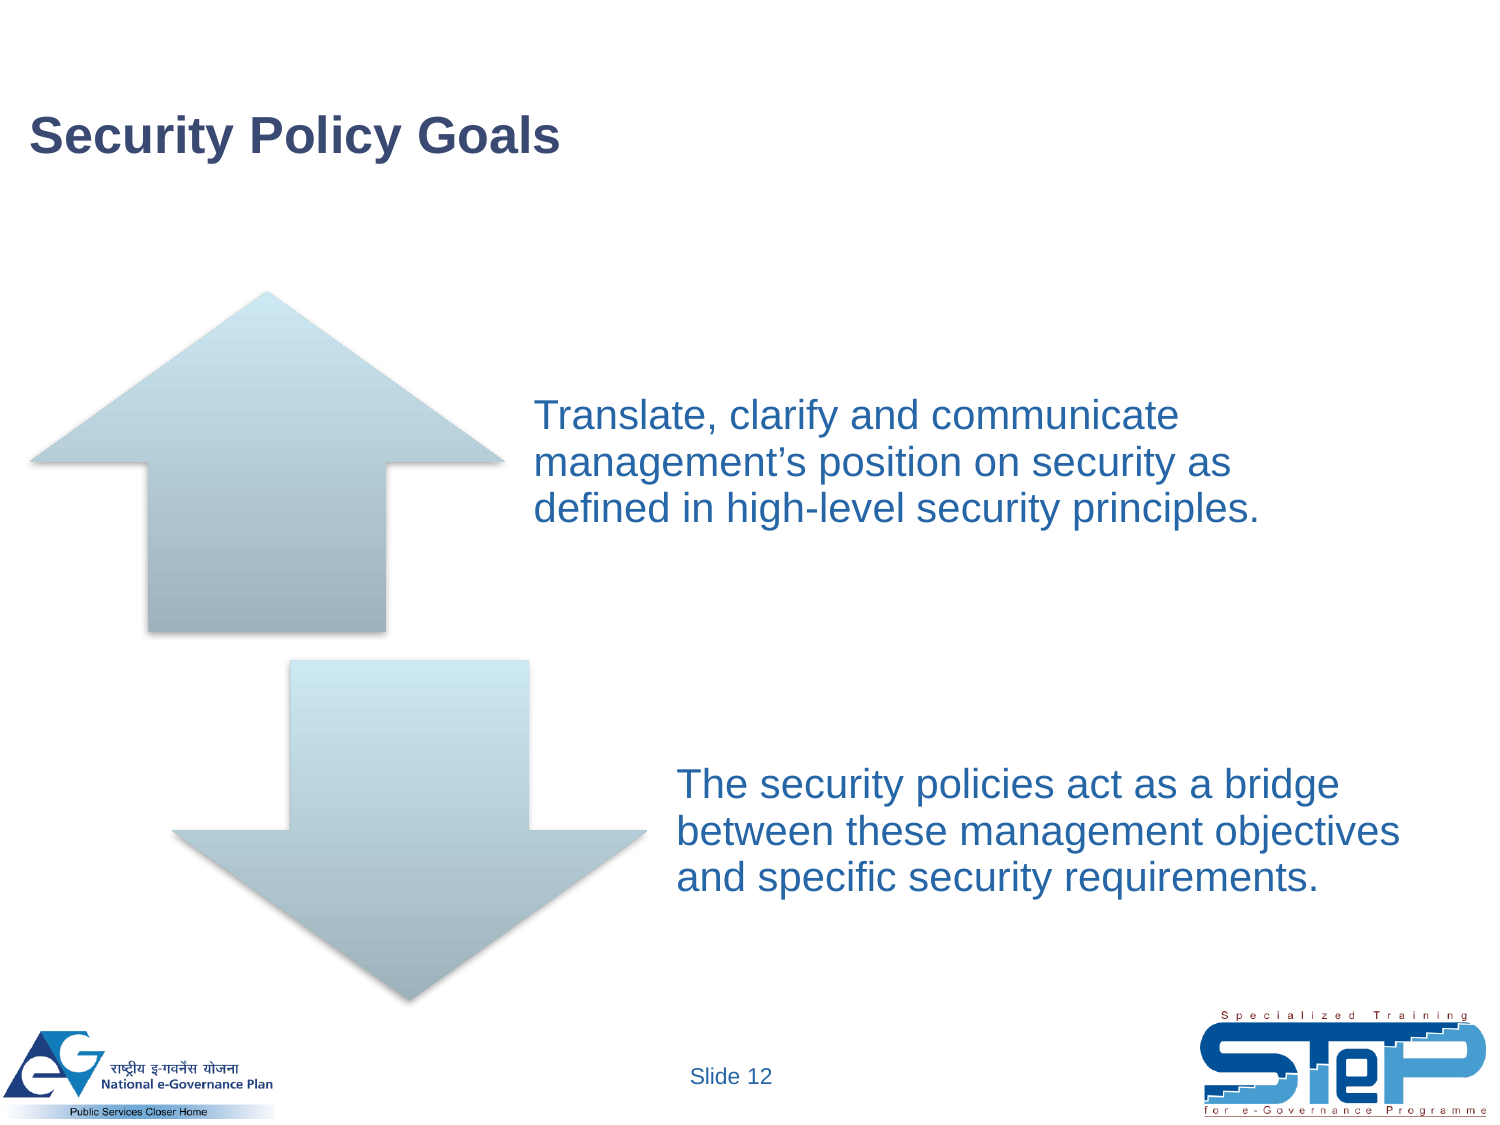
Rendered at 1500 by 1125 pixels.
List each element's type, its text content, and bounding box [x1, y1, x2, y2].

picture [1200, 1011, 1486, 1117]
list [29, 291, 1471, 1002]
title Security Policy Goals [29, 101, 1470, 226]
picture [2, 1031, 275, 1119]
